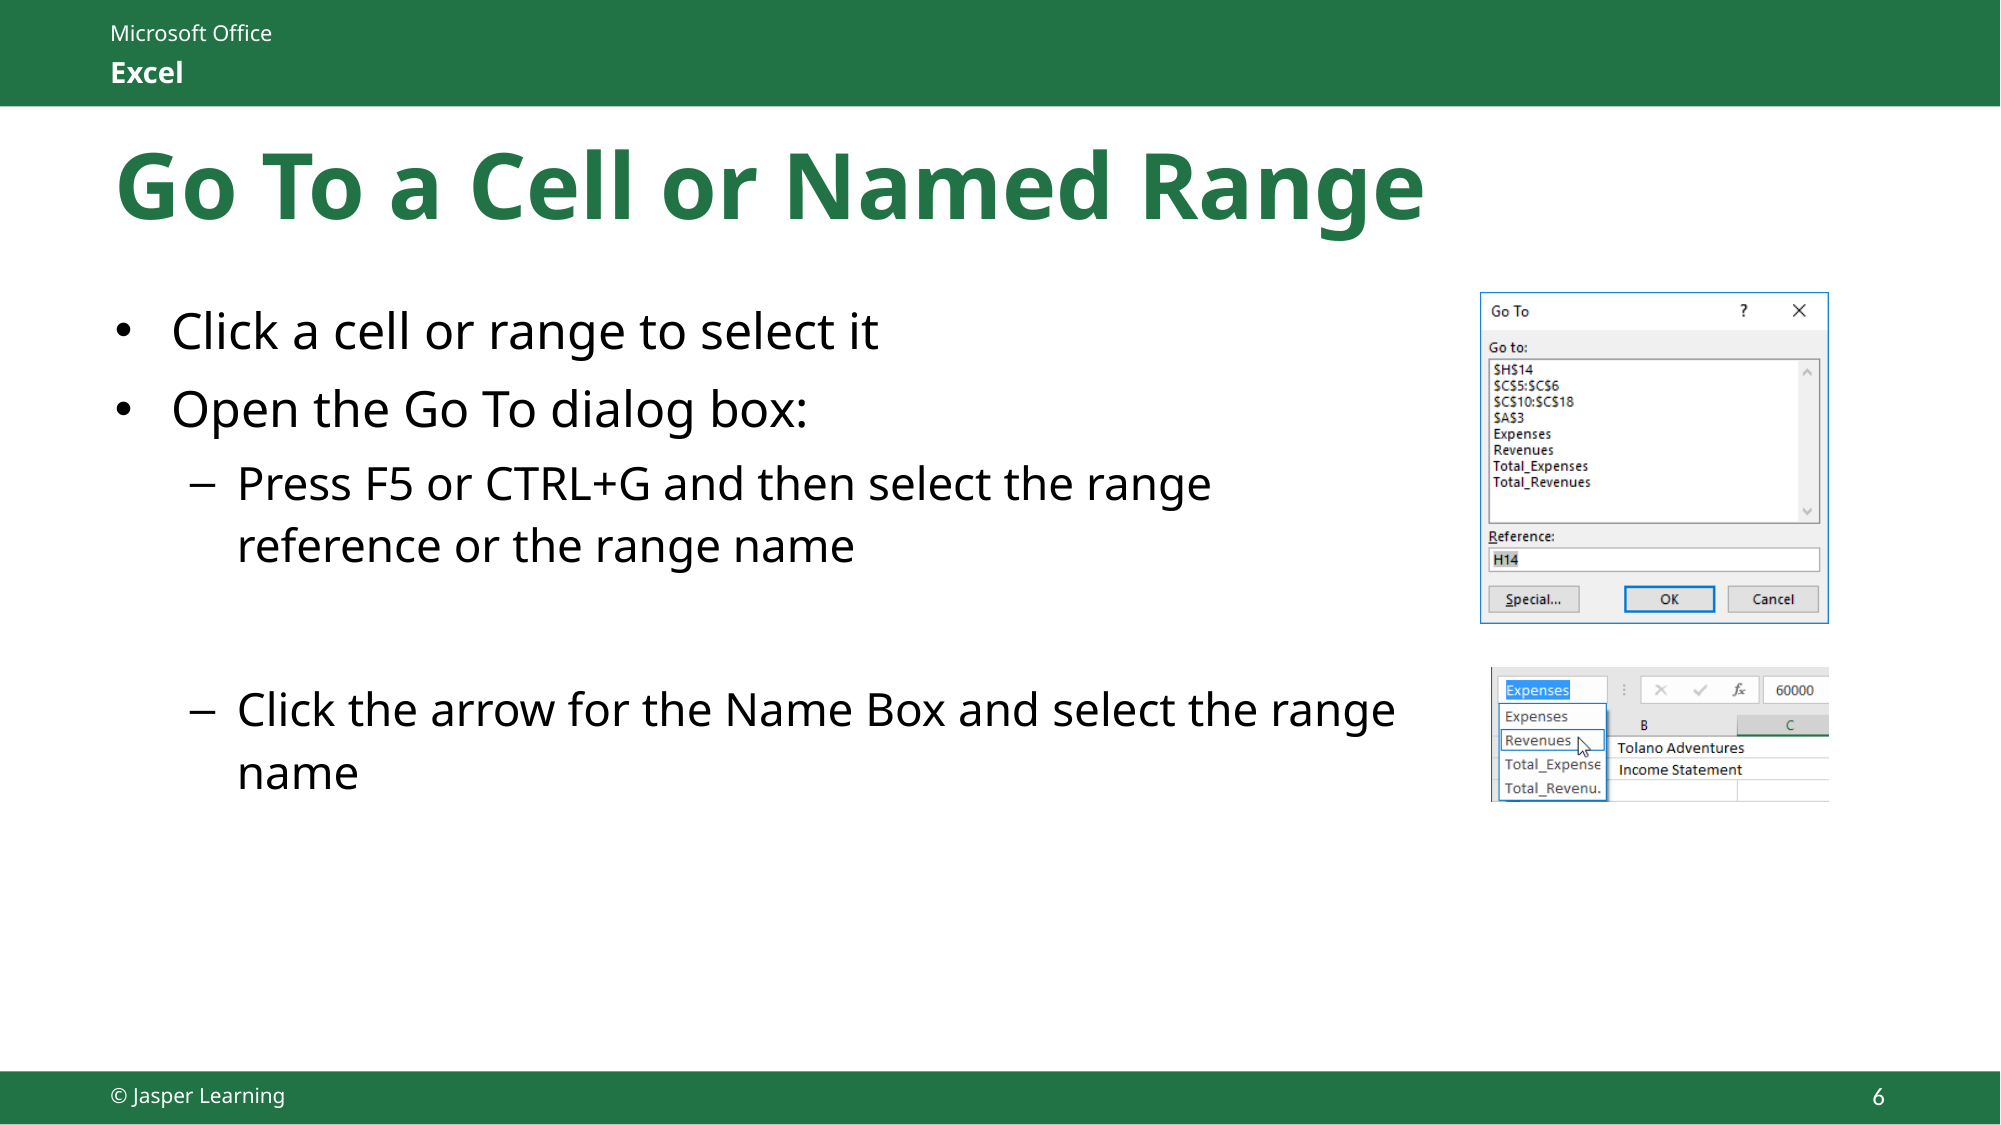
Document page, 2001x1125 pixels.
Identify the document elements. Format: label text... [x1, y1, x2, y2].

picture [1490, 667, 1829, 803]
title Go To a Cell or Named Range [99, 118, 1866, 248]
footer © Jasper Learning [95, 1065, 729, 1125]
list Click a cell or range to select it Open the Go To dialog box: Press F5 or CTRL+G and then select the range reference or the range name Click the arrow for the Name Box and select the range name [99, 283, 1434, 1026]
slide_number 6 [1433, 1065, 1900, 1125]
picture [1479, 292, 1829, 625]
